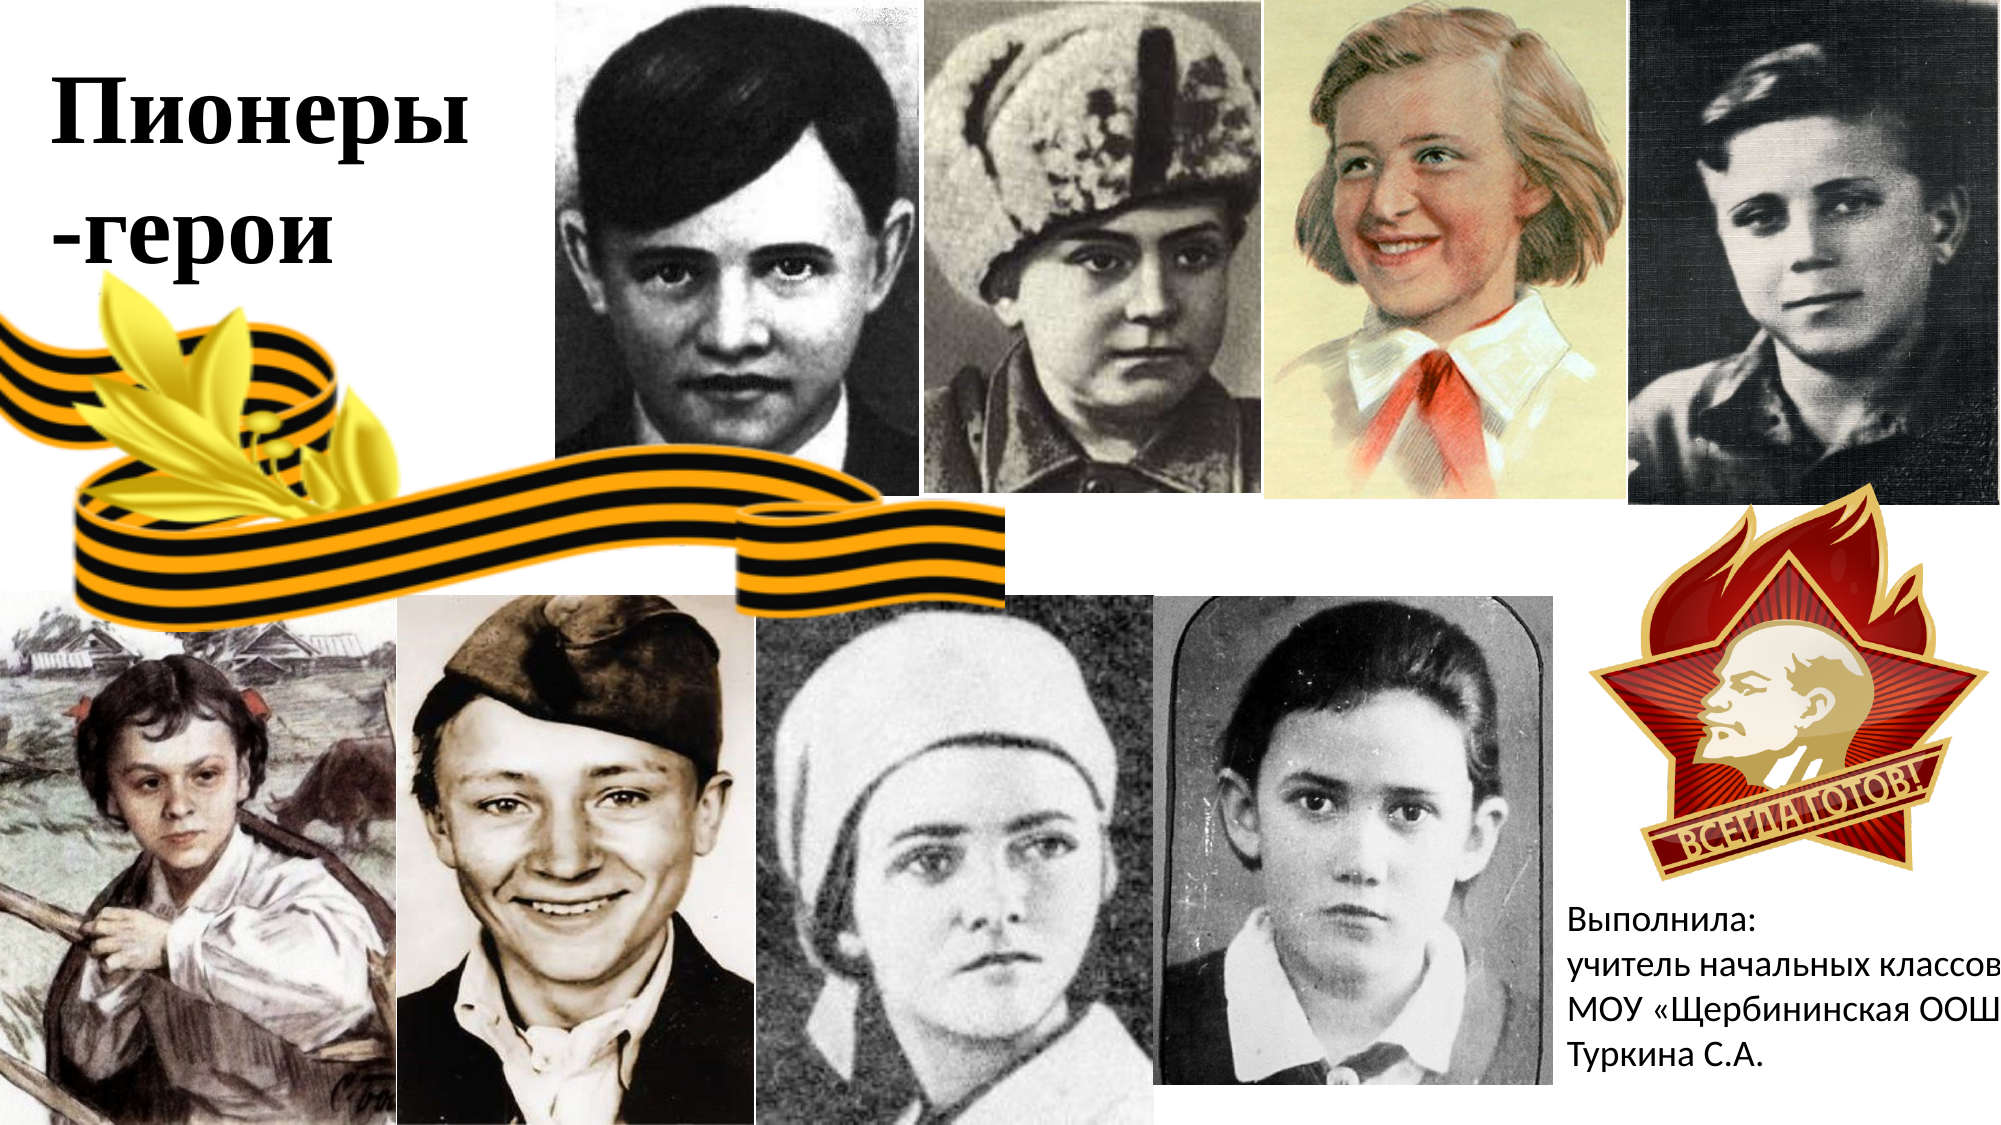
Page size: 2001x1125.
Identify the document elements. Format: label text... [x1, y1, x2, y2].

picture [0, 0, 1553, 1125]
picture [1264, 0, 2000, 886]
text_box Выполнила: учитель начальных классов МОУ «Щербининская ООШ» Туркина С.А. [1553, 886, 2000, 1082]
text_box Пионеры-герои [35, 35, 507, 269]
